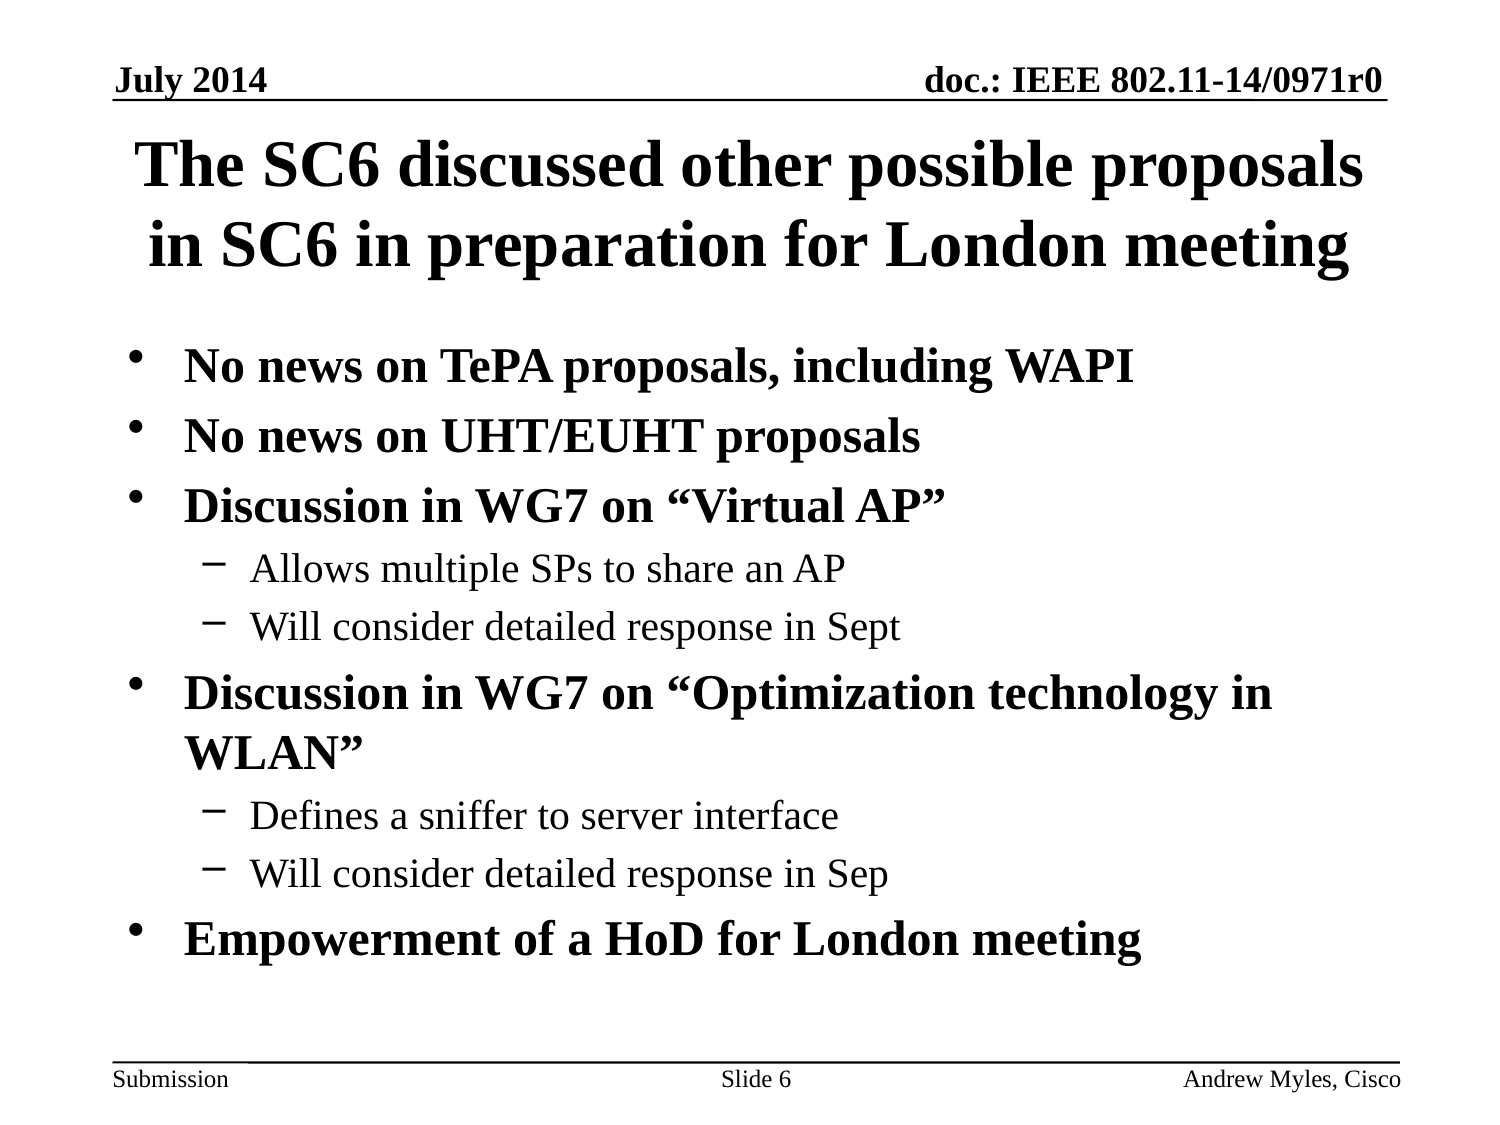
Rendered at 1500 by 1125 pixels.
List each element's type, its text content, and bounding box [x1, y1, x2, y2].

slide_number Slide 6 [712, 1061, 800, 1093]
list No news on TePA proposals, including WAPI No news on UHT/EUHT proposals Discussion in WG7 on “Virtual AP” Allows multiple SPs to share an AP Will consider detailed response in Sept Discussion in WG7 on “Optimization technology in WLAN” Defines a sniffer to server interface Will consider detailed response in Sep Empowerment of a HoD for London meeting [112, 324, 1388, 1001]
title The SC6 discussed other possible proposals in SC6 in preparation for London meeting [112, 112, 1388, 288]
footer Andrew Myles, Cisco [1169, 1061, 1402, 1093]
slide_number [114, 54, 270, 101]
